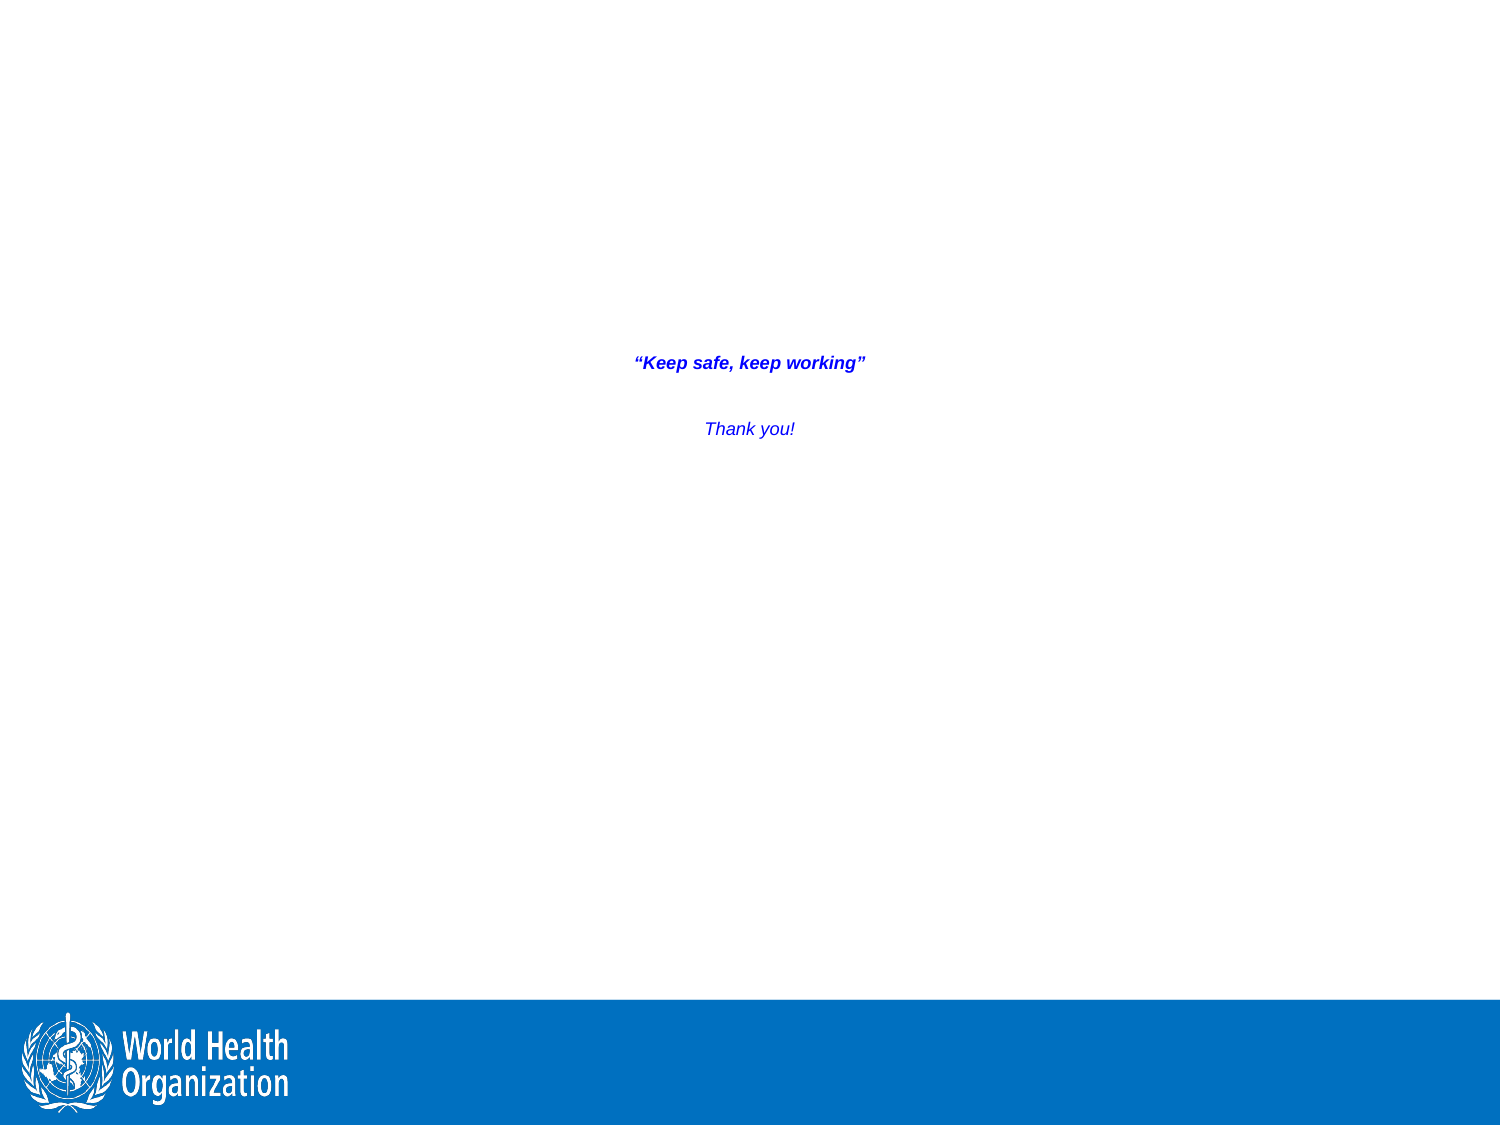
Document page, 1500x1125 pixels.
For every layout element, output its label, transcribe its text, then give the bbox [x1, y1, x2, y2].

picture [21, 1012, 288, 1113]
title “Keep safe, keep working” Thank you! [112, 275, 1388, 450]
